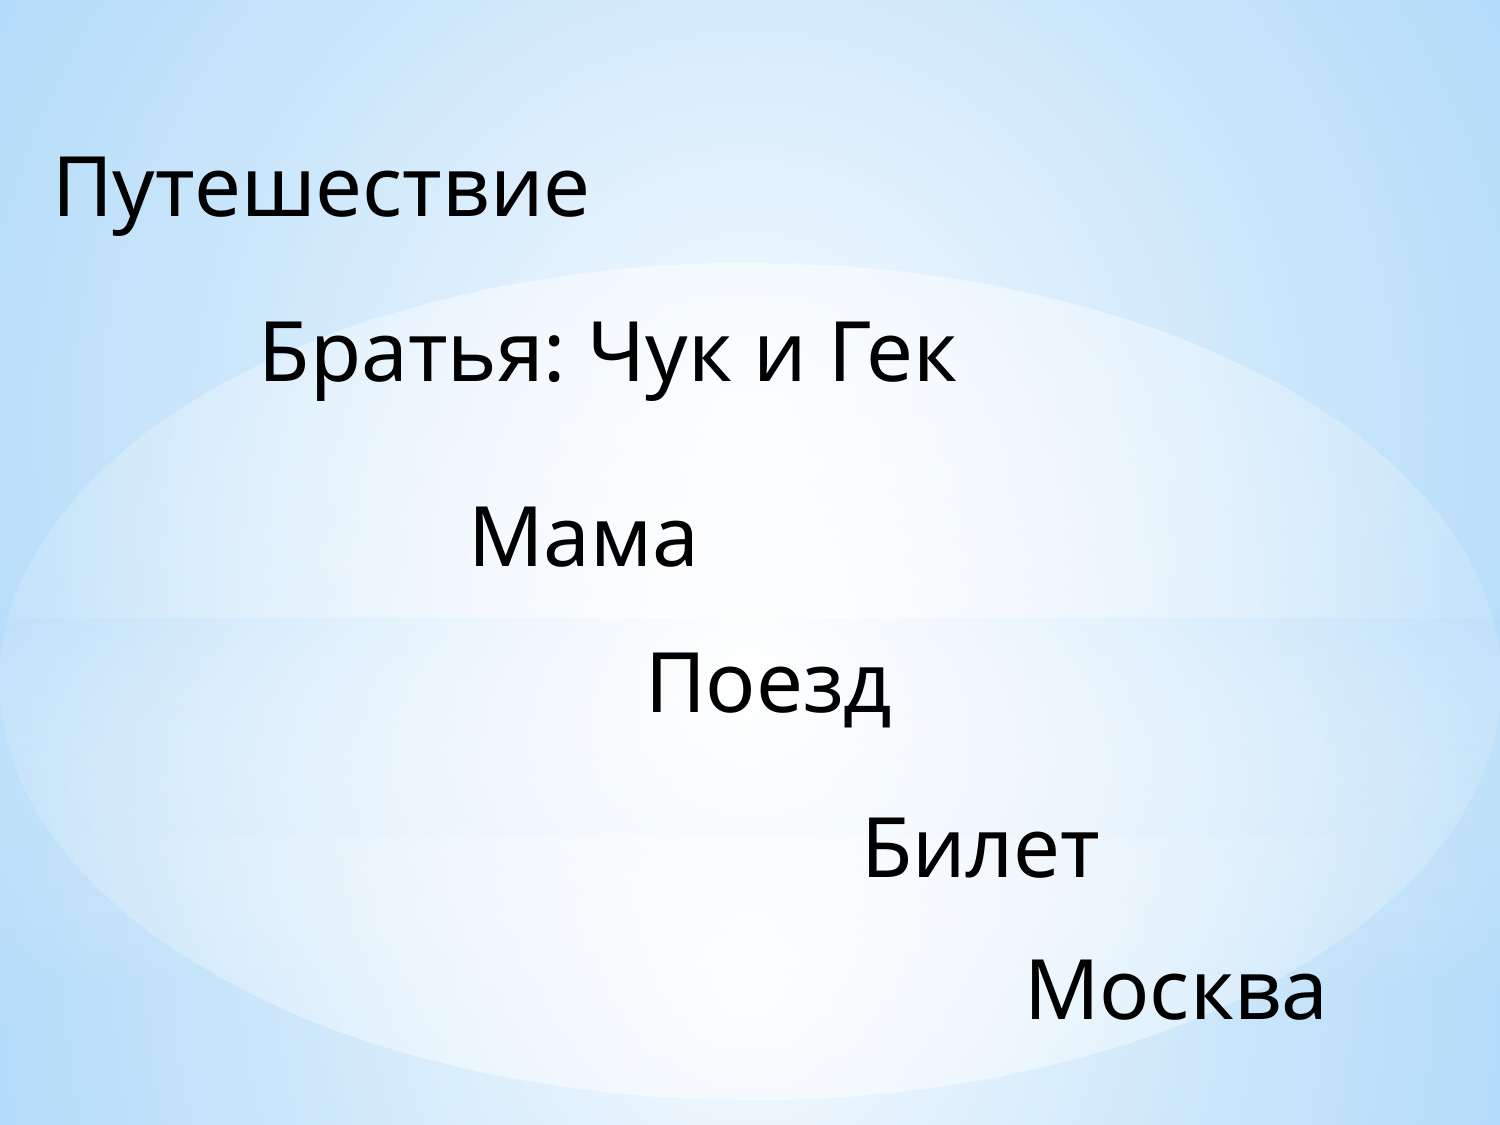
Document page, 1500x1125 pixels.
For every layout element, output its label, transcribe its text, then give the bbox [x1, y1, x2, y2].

text_box Братья: Чук и Гек [244, 290, 977, 406]
text_box Билет [846, 786, 1116, 902]
text_box Поезд [630, 621, 908, 737]
text_box Мама [453, 476, 715, 591]
text_box Москва [1009, 928, 1344, 1044]
text_box Путешествие [37, 125, 628, 241]
